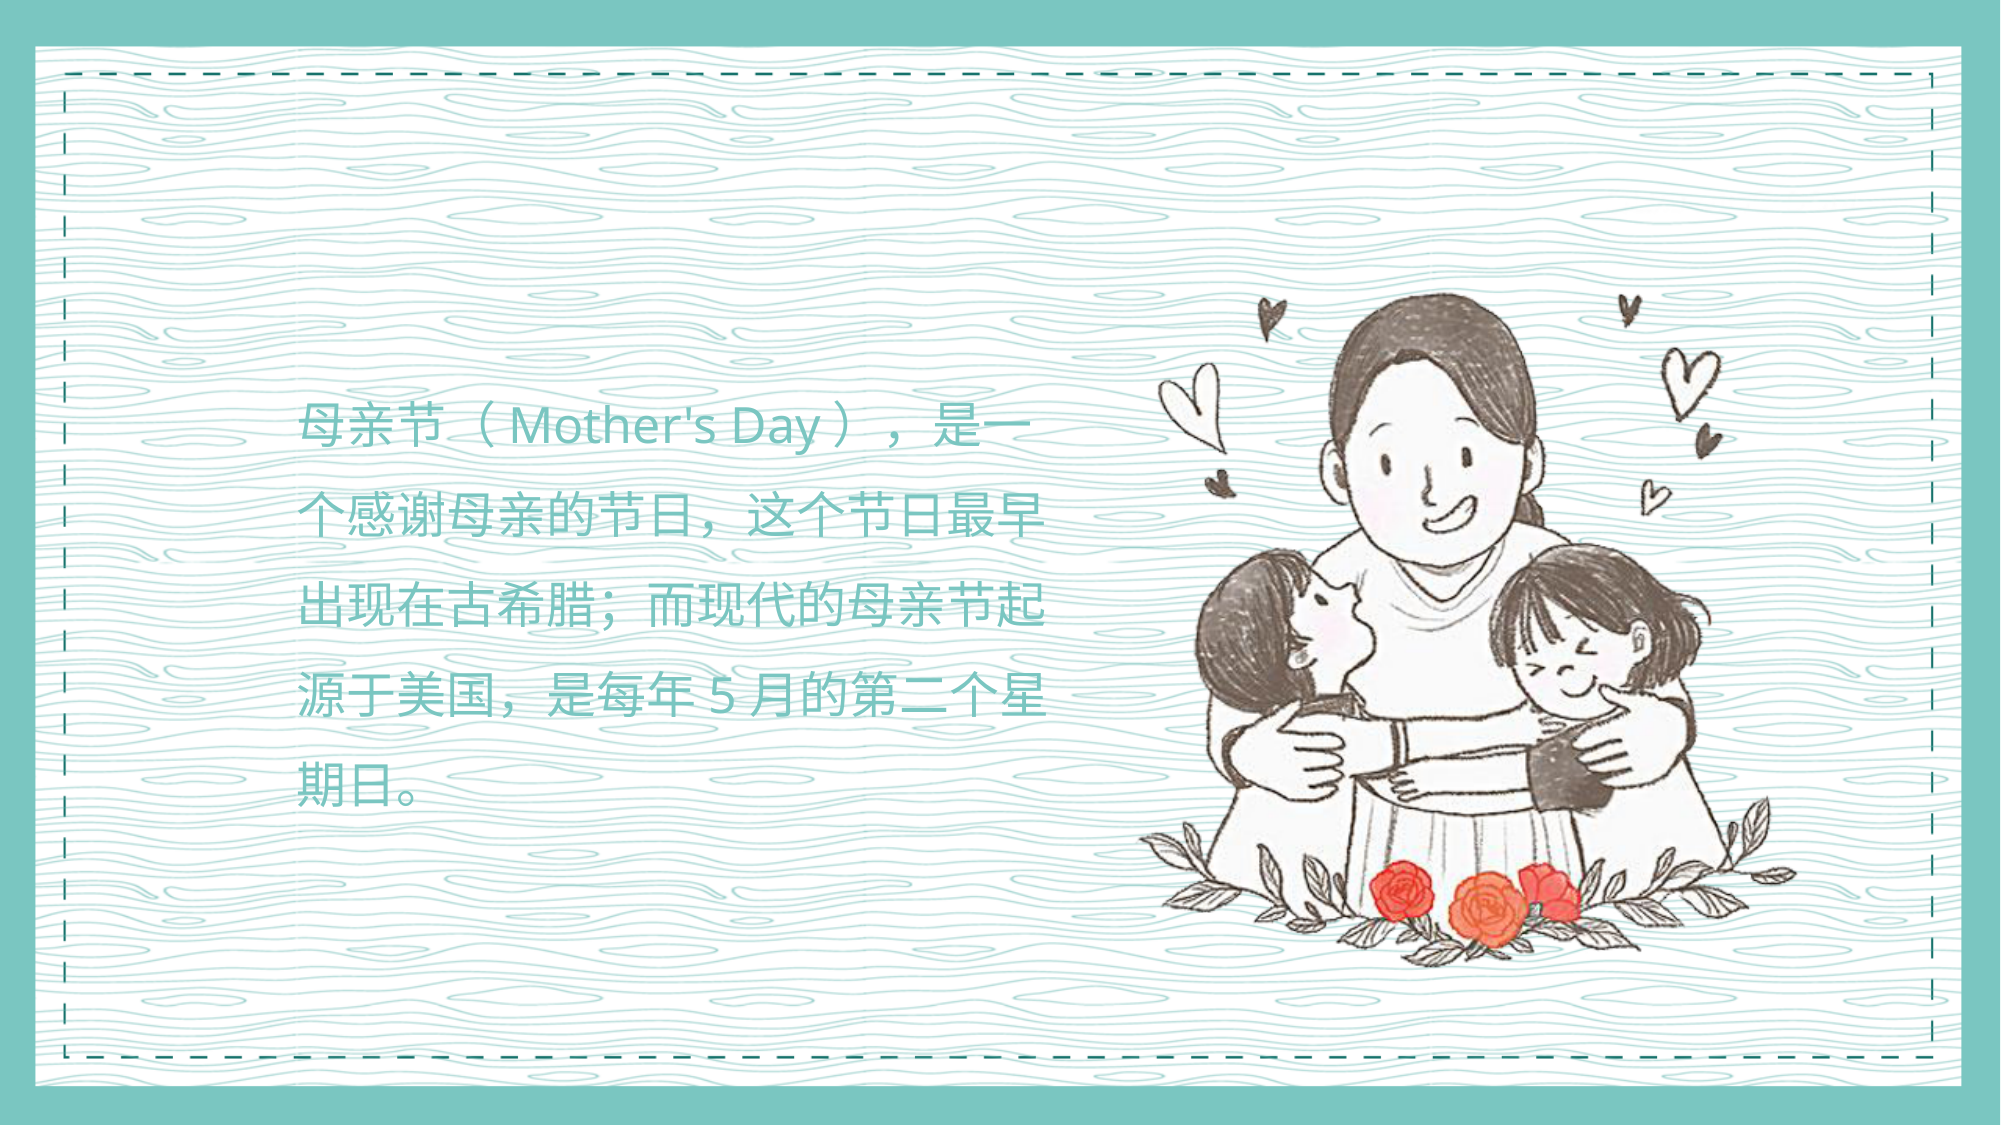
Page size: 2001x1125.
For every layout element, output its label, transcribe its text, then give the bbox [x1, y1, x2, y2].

picture [0, 0, 2001, 1125]
text_box 母亲节（Mother's Day），是一个感谢母亲的节日，这个节日最早出现在古希腊；而现代的母亲节起源于美国，是每年5月的第二个星期日。 [281, 356, 981, 821]
